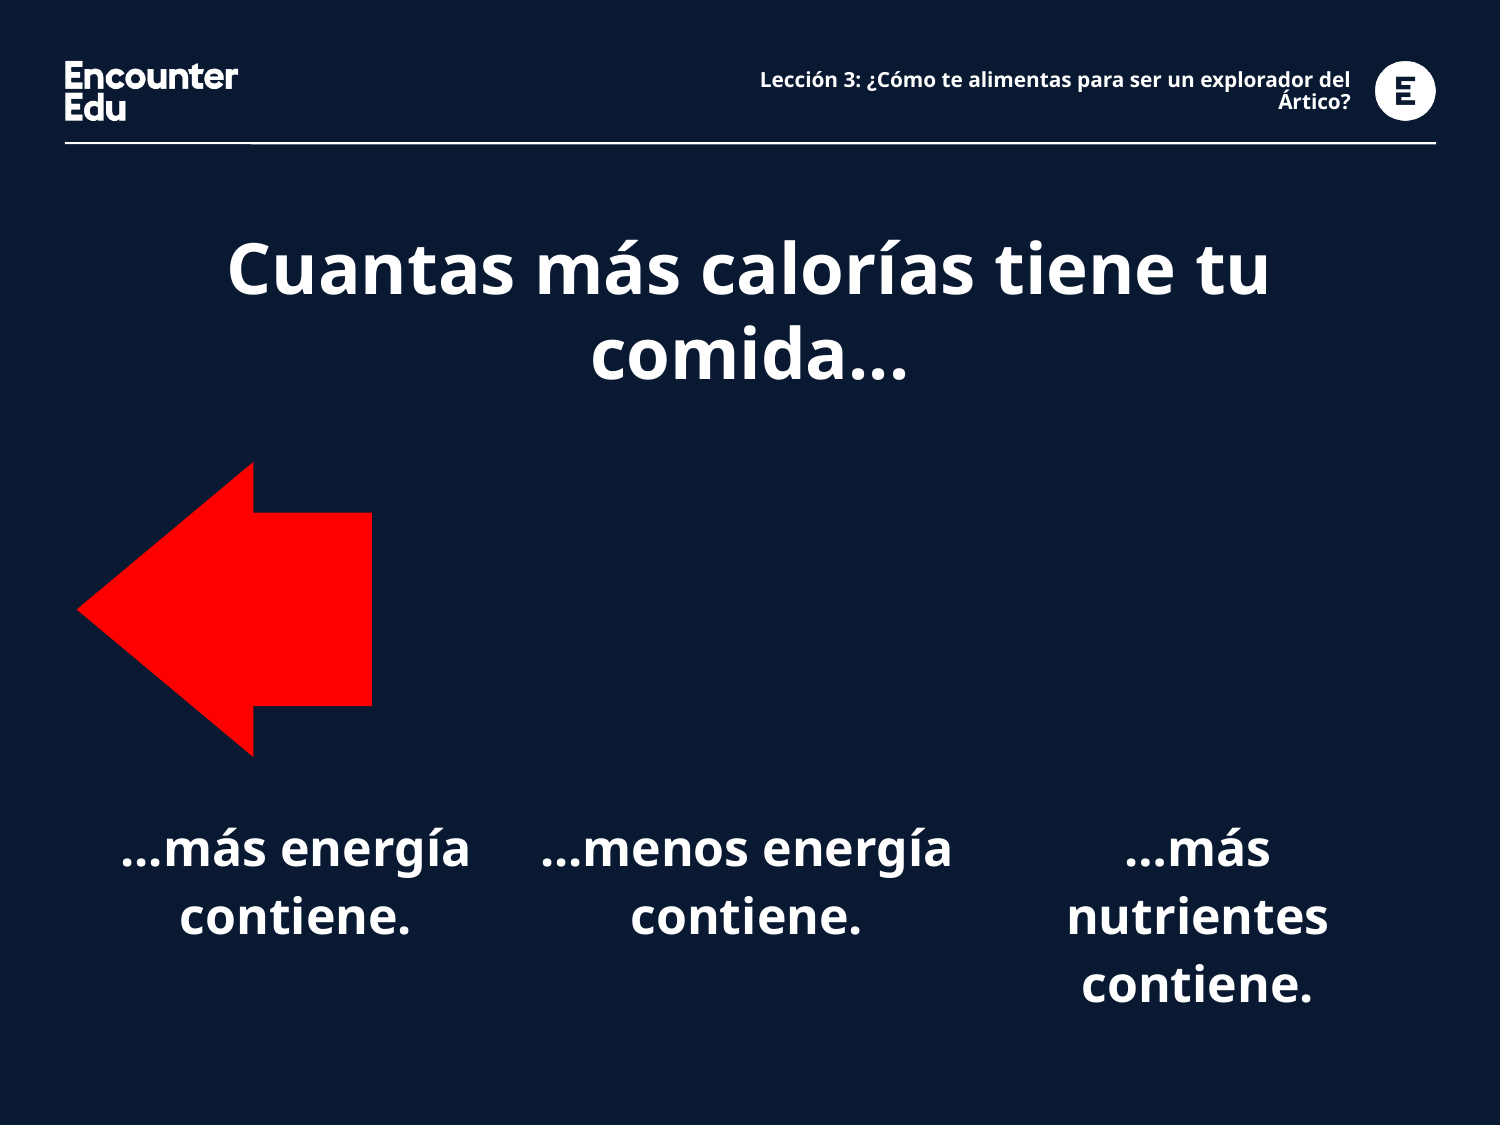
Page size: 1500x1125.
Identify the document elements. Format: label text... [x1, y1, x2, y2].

table_header ...más energía contiene. [71, 805, 522, 1020]
table_header …más nutrientes contiene. [972, 805, 1423, 1020]
text_box Cuantas más calorías tiene tu comida... [73, 215, 1427, 401]
text_box [74, 459, 375, 760]
title Lección 3: ¿Cómo te alimentas para ser un explorador del Ártico? [674, 71, 1359, 113]
table_header ...menos energía contiene. [522, 805, 972, 1020]
picture [61, 59, 243, 122]
picture [1373, 59, 1437, 122]
